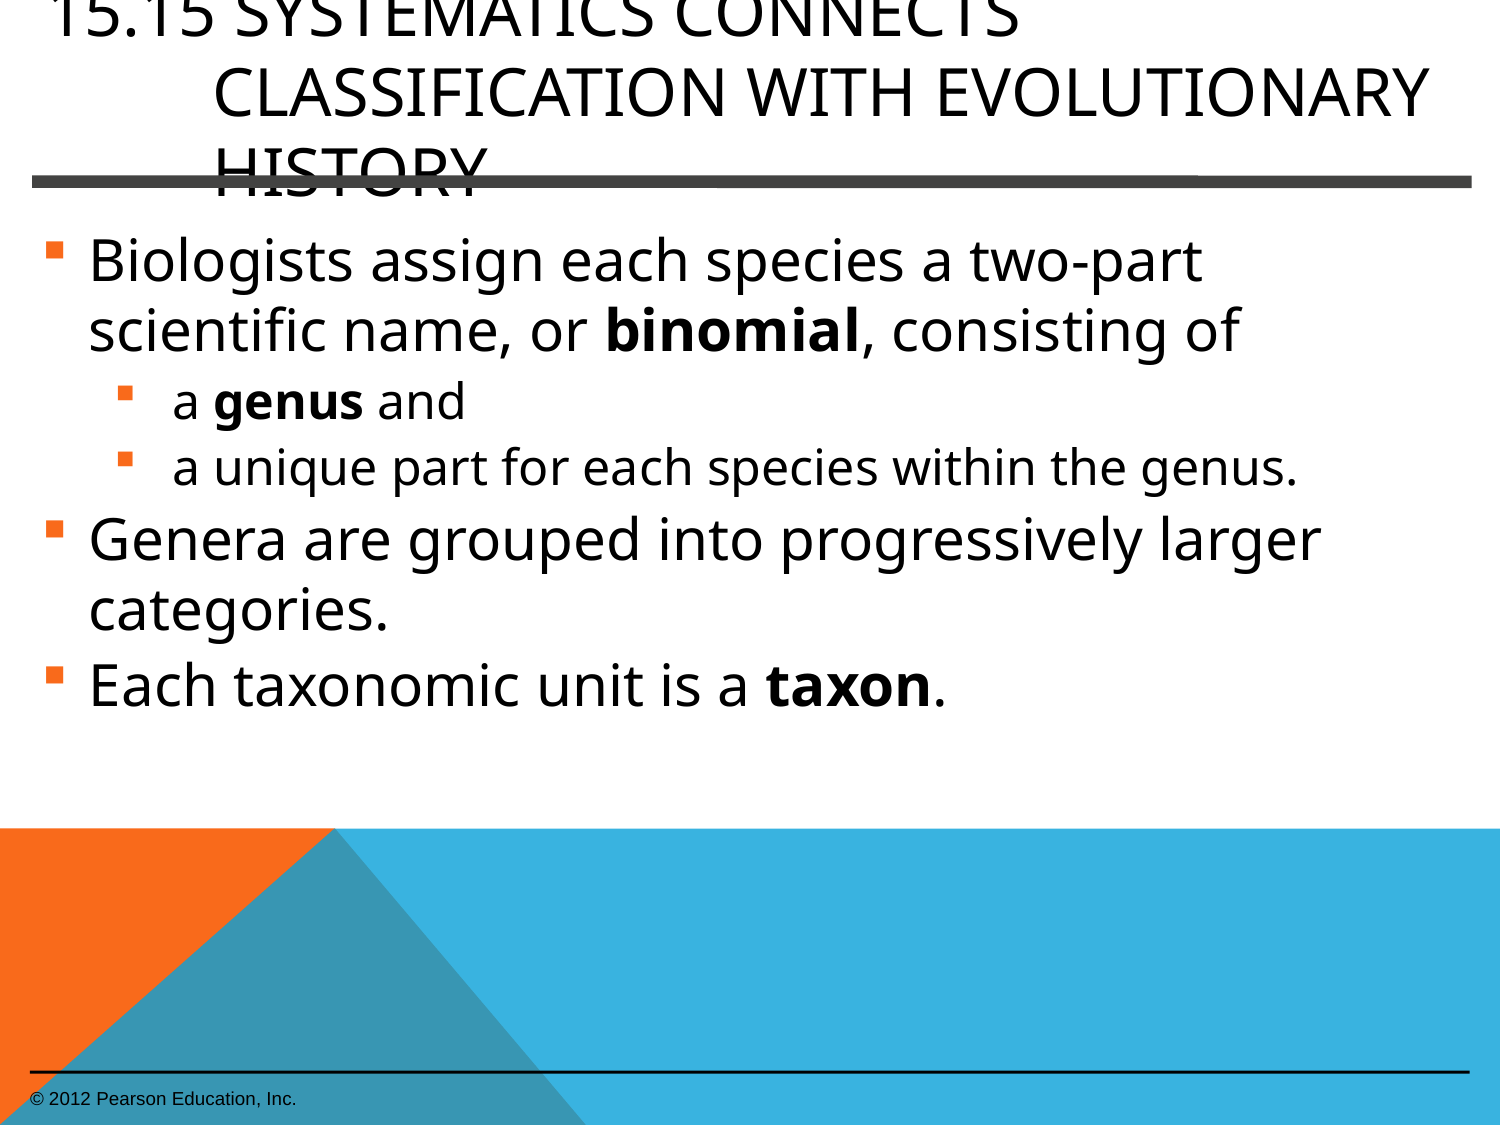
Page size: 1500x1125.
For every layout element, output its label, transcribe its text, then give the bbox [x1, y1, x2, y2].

title 15.15 Systematics connects classification with evolutionary history [31, 0, 1472, 218]
text_box © 2012 Pearson Education, Inc. [29, 1086, 1470, 1110]
list Biologists assign each species a two-part scientific name, or binomial, consisting of a genus and a unique part for each species within the genus. Genera are grouped into progressively larger categories. Each taxonomic unit is a taxon. [26, 215, 1427, 1080]
